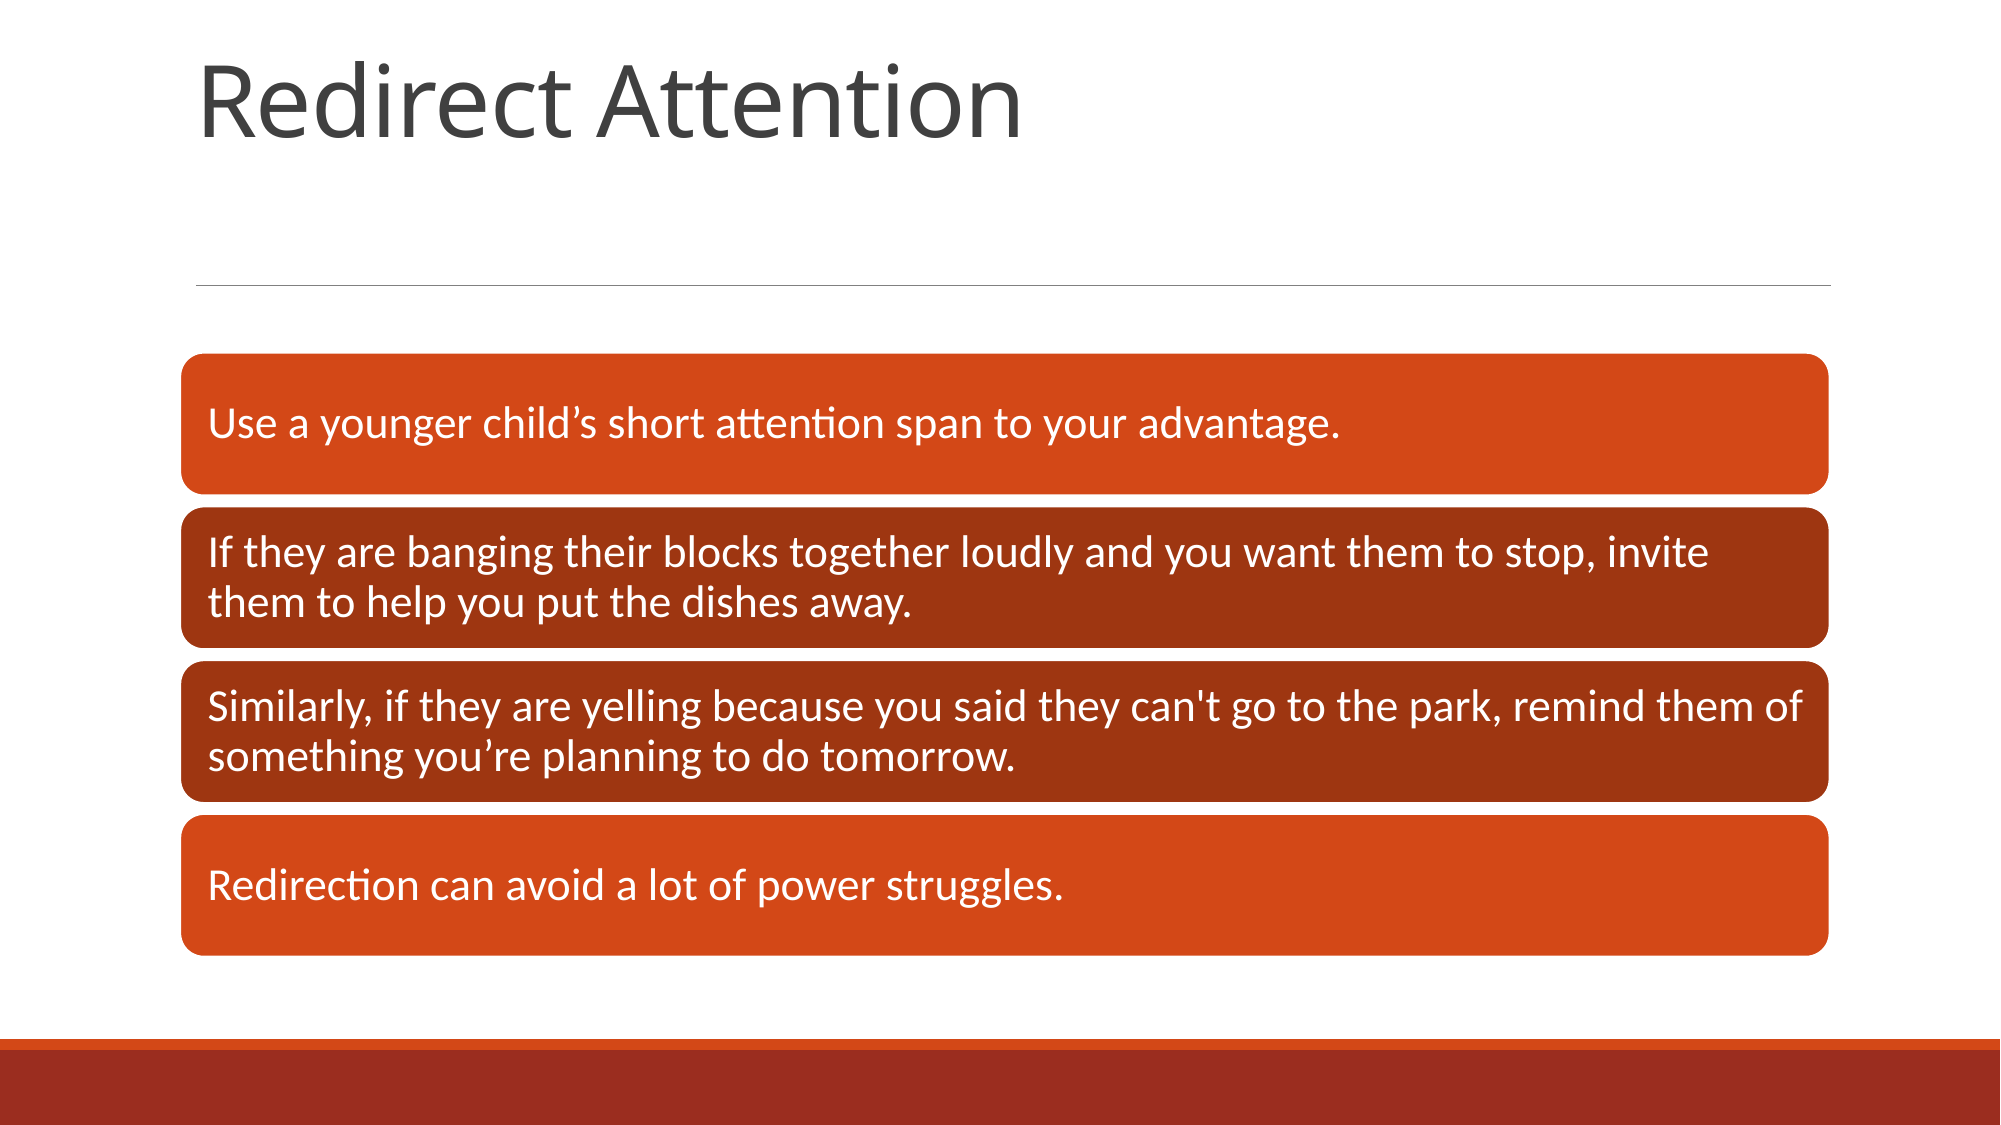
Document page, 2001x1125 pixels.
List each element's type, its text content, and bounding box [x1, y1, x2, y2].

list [179, 343, 1831, 966]
title Redirect Attention [180, 47, 1830, 285]
